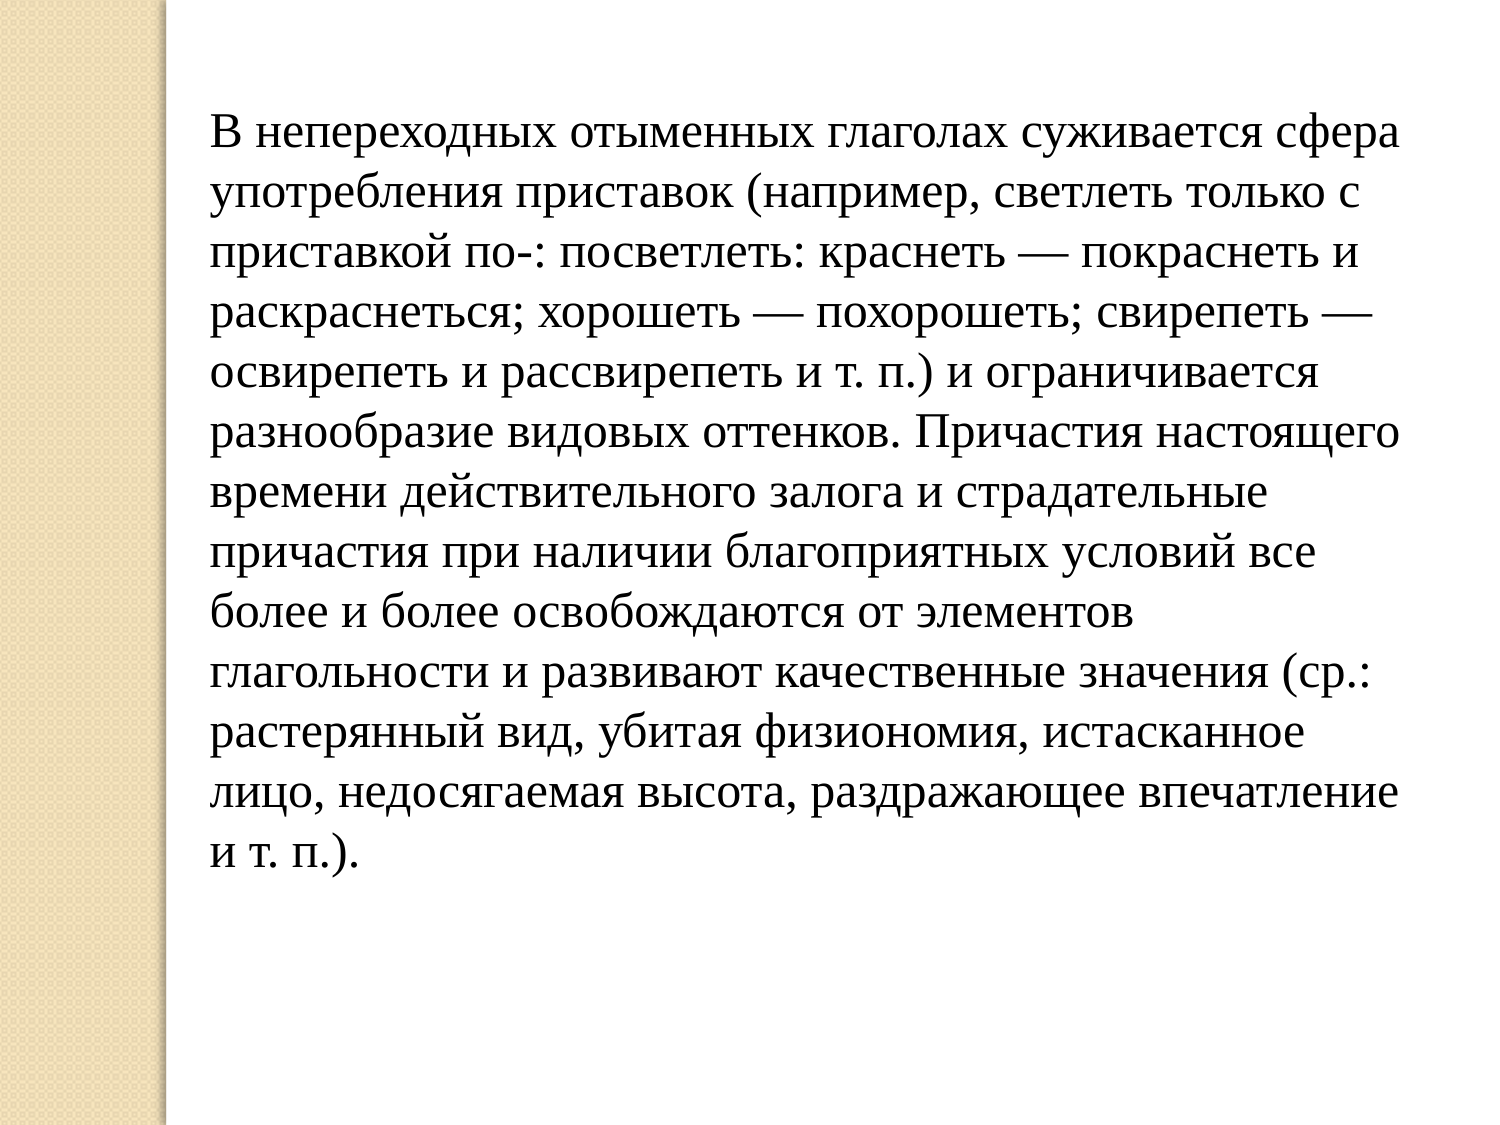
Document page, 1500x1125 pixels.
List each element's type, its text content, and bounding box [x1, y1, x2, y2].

text_box В непереходных отыменных глаголах суживается сфера употребления приставок (например, светлеть только с приставкой по-: посветлеть: краснеть — покраснеть и раскраснеться; хорошеть — похорошеть; свирепеть — освирепеть и рассвирепеть и т. п.) и ограничивается разнообразие видовых оттенков. Причастия настоящего времени действительного залога и страдательные причастия при наличии благоприятных условий все более и более освобождаются от элементов глагольности и развивают качественные значения (ср.: растерянный вид, убитая физиономия, истасканное лицо, недосягаемая высота, раздражающее впечатление и т. п.). [194, 89, 1424, 885]
